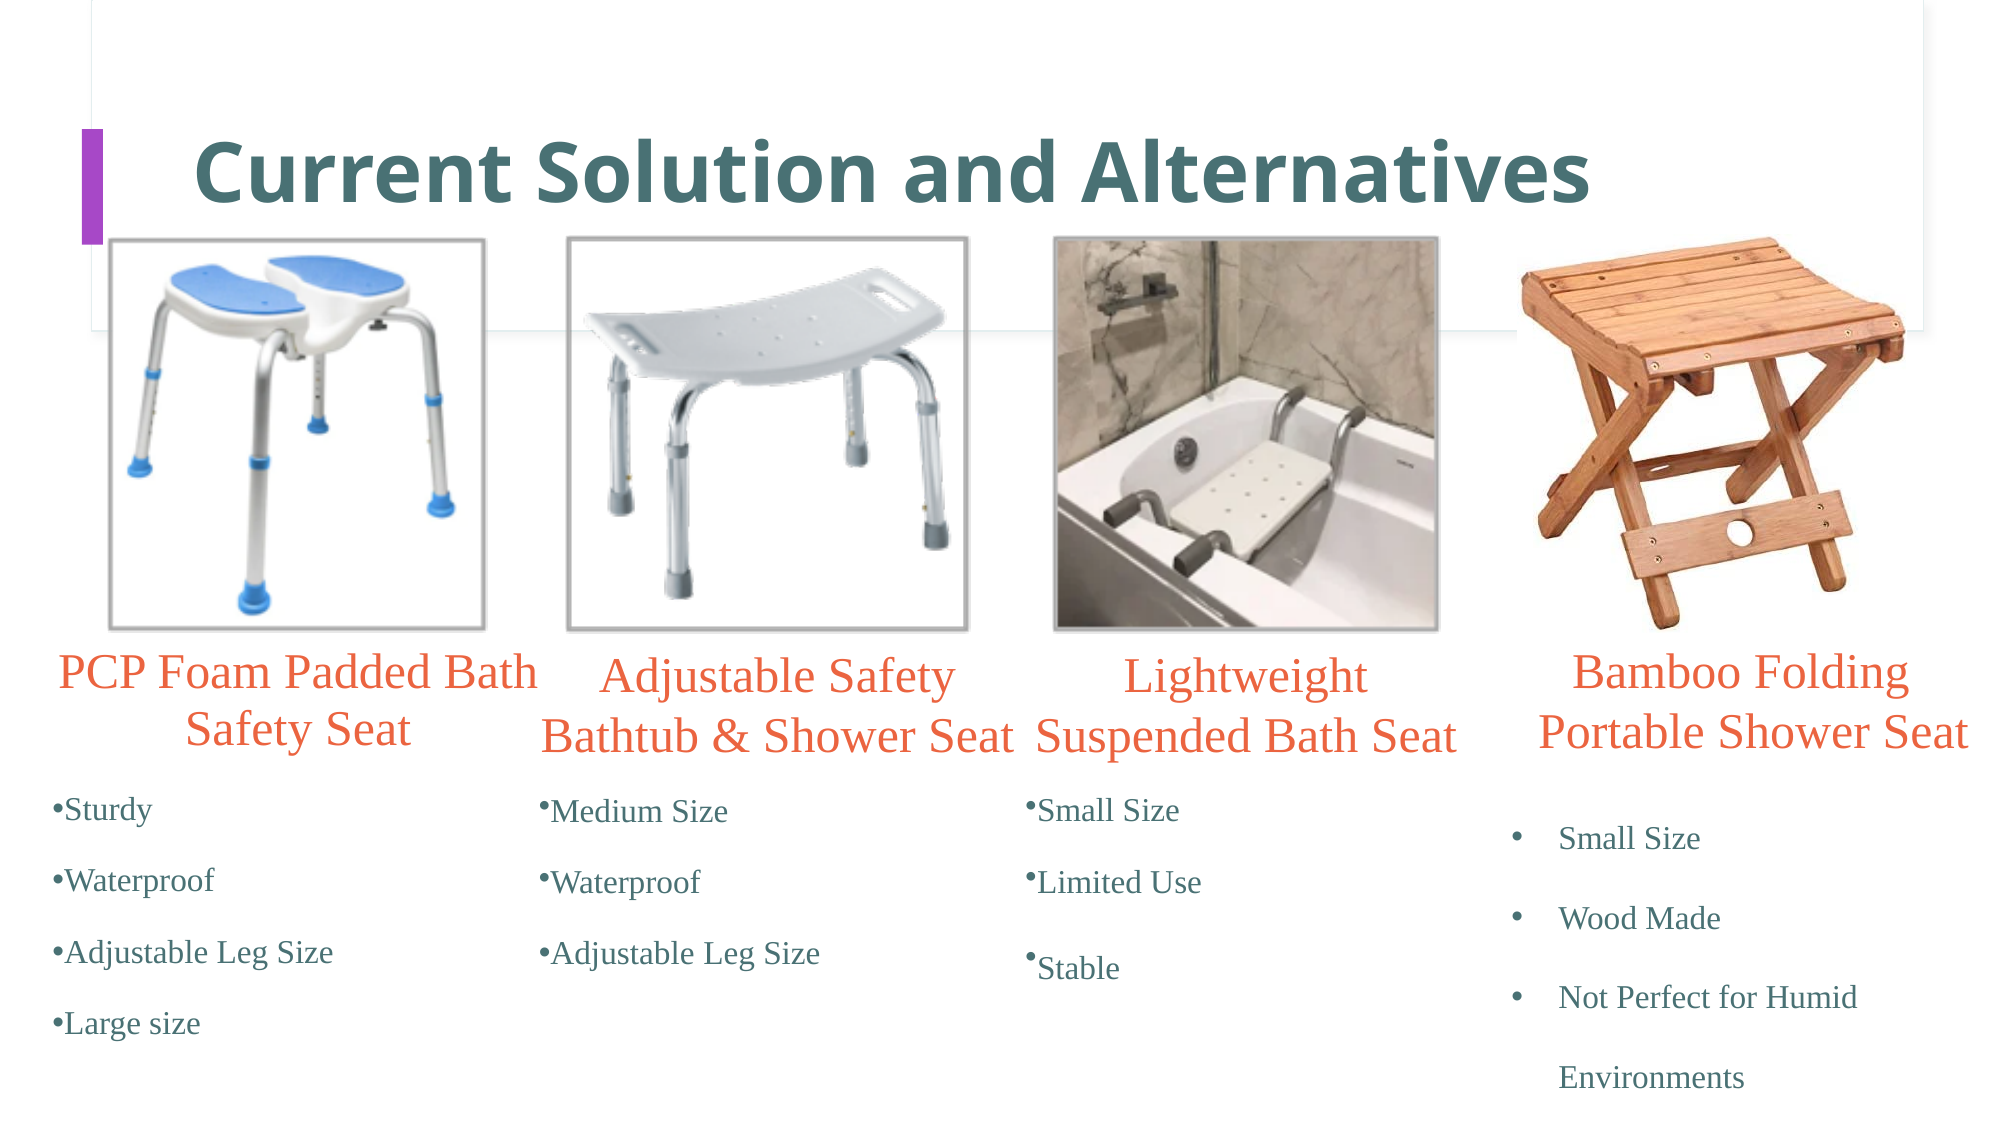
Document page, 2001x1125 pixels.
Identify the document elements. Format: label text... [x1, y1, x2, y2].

text_box Small Size Wood Made Not Perfect for Humid Environments [1496, 768, 1907, 1125]
picture [1517, 234, 1907, 633]
text_box PCP Foam Padded Bath Safety Seat Sturdy Waterproof Adjustable Leg Size Large size [37, 635, 560, 1050]
text_box Lightweight Suspended Bath Seat​ Small​ Size Limited Use​ Stable​ [1010, 634, 1482, 999]
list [107, 237, 488, 633]
title Current Solution and Alternatives [177, 78, 1846, 272]
picture [1051, 235, 1441, 634]
text_box Adjustable Safety Bathtub & Shower Seat​ Medium Size​ Waterproof Adjustable Leg Size [523, 635, 1032, 980]
picture [565, 235, 971, 634]
text_box Bamboo Folding Portable Shower Seat [1440, 631, 2000, 767]
